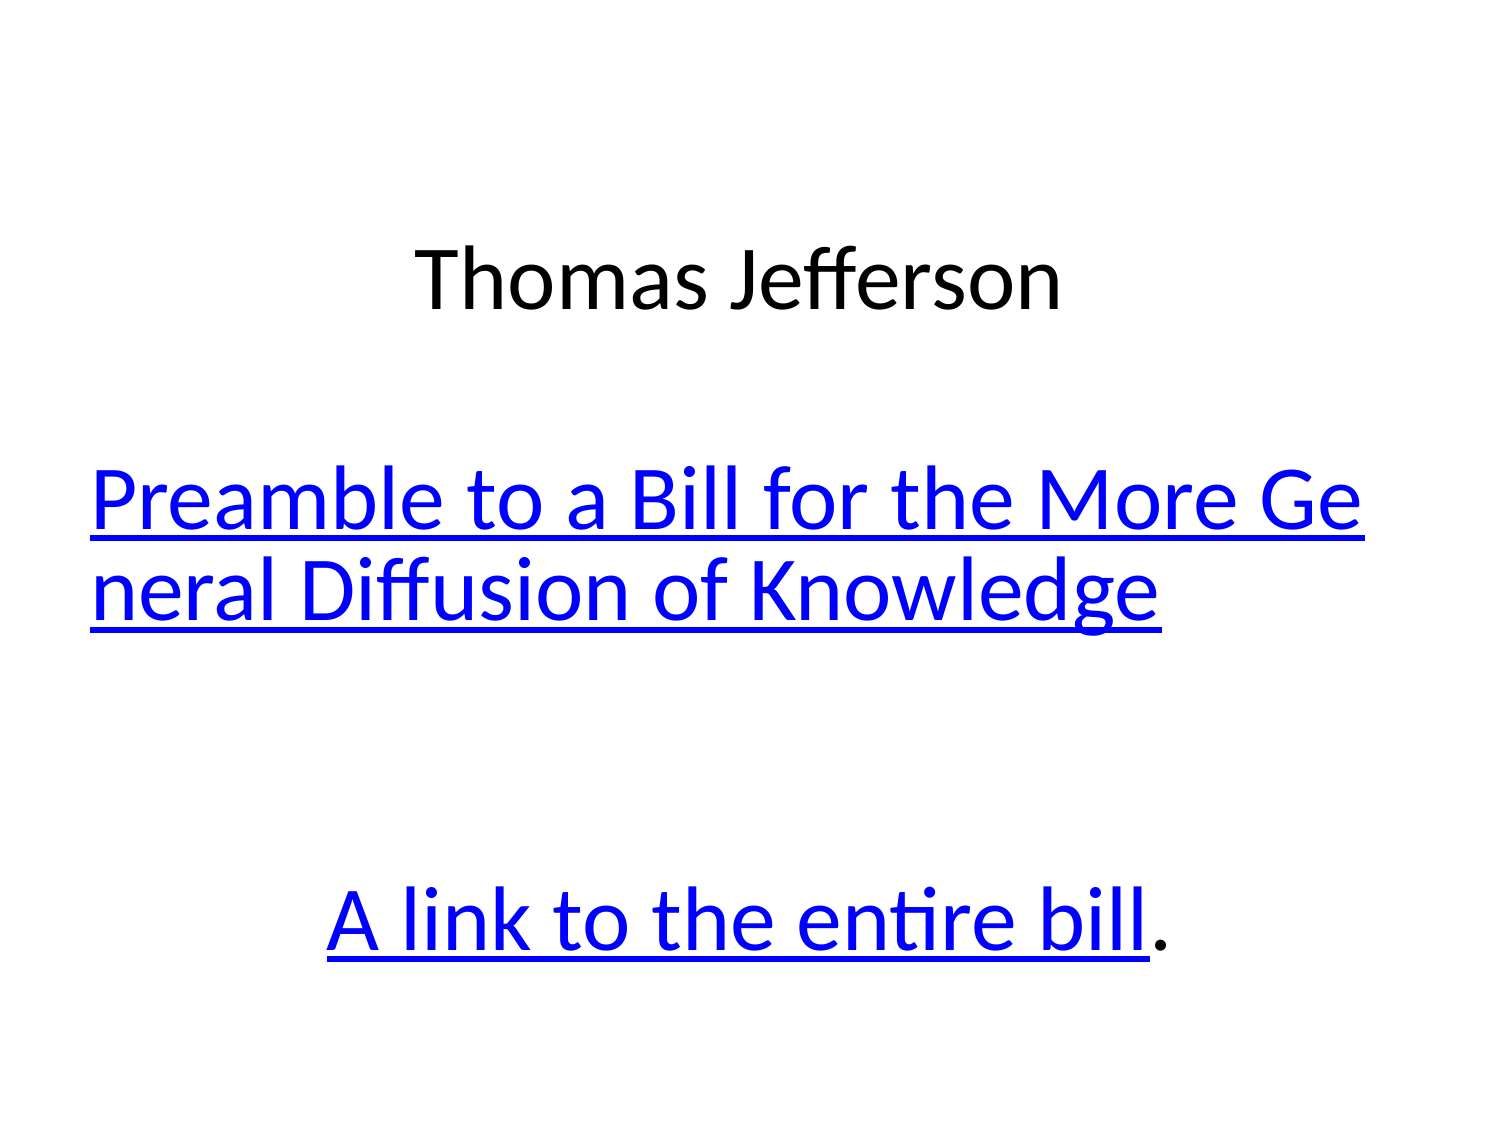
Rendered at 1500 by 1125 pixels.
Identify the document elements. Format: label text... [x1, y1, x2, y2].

title Thomas Jefferson Preamble to a Bill for the More General Diffusion of Knowledge A link to the entire bill. [74, 44, 1426, 1051]
